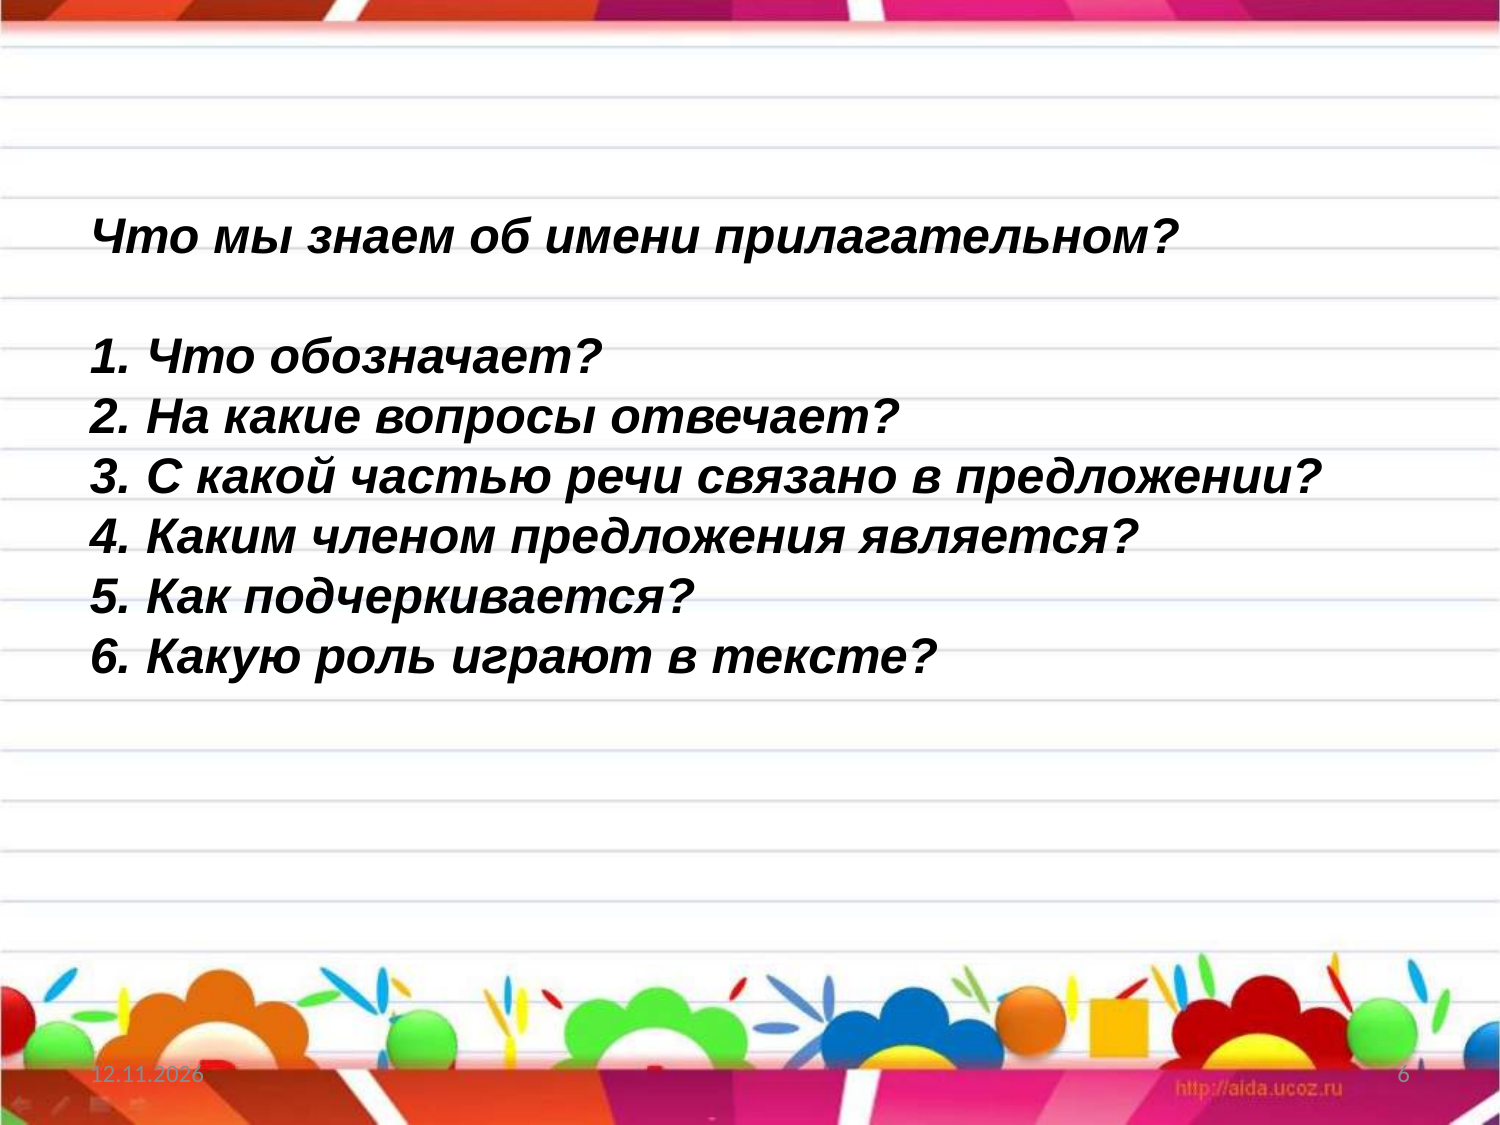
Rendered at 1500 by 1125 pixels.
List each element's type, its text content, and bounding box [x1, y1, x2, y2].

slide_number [75, 1042, 425, 1103]
slide_number 6 [1074, 1042, 1425, 1103]
text_box Что мы знаем об имени прилагательном? Что обозначает? На какие вопросы отвечает? С какой частью речи связано в предложении? Каким членом предложения является? Как подчеркивается? Какую роль играют в тексте? [74, 196, 1425, 691]
picture [0, 0, 1500, 1125]
